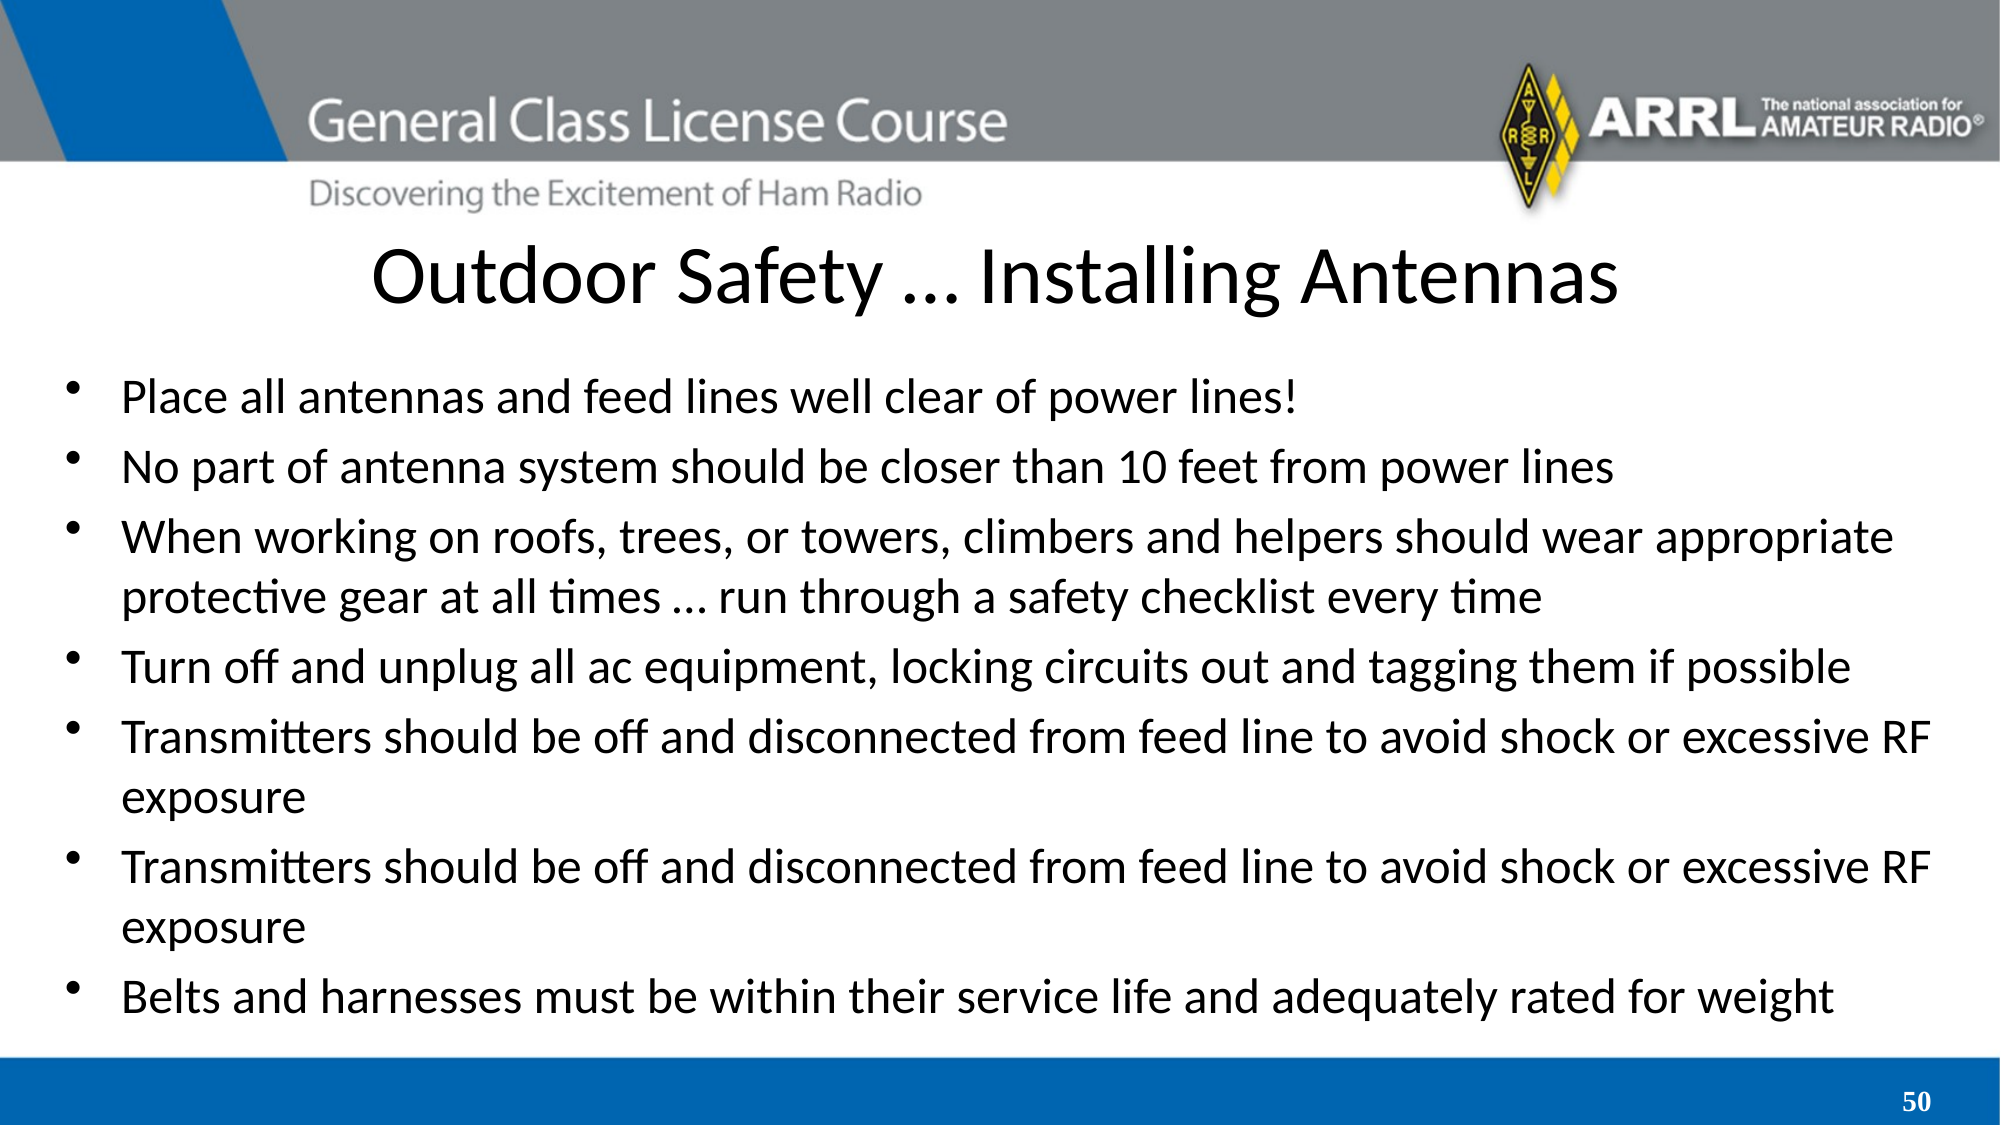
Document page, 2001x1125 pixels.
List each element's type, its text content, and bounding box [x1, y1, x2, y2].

title Outdoor Safety … Installing Antennas [96, 212, 1897, 355]
list Place all antennas and feed lines well clear of power lines! No part of antenna system should be closer than 10 feet from power lines When working on roofs, trees, or towers, climbers and helpers should wear appropriate protective gear at all times … run through a safety checklist every time Turn off and unplug all ac equipment, locking circuits out and tagging them if possible Transmitters should be off and disconnected from feed line to avoid shock or excessive RF exposure Transmitters should be off and disconnected from feed line to avoid shock or excessive RF exposure Belts and harnesses must be within their service life and adequately rated for weight [50, 355, 1963, 1100]
picture [0, 0, 2001, 1125]
